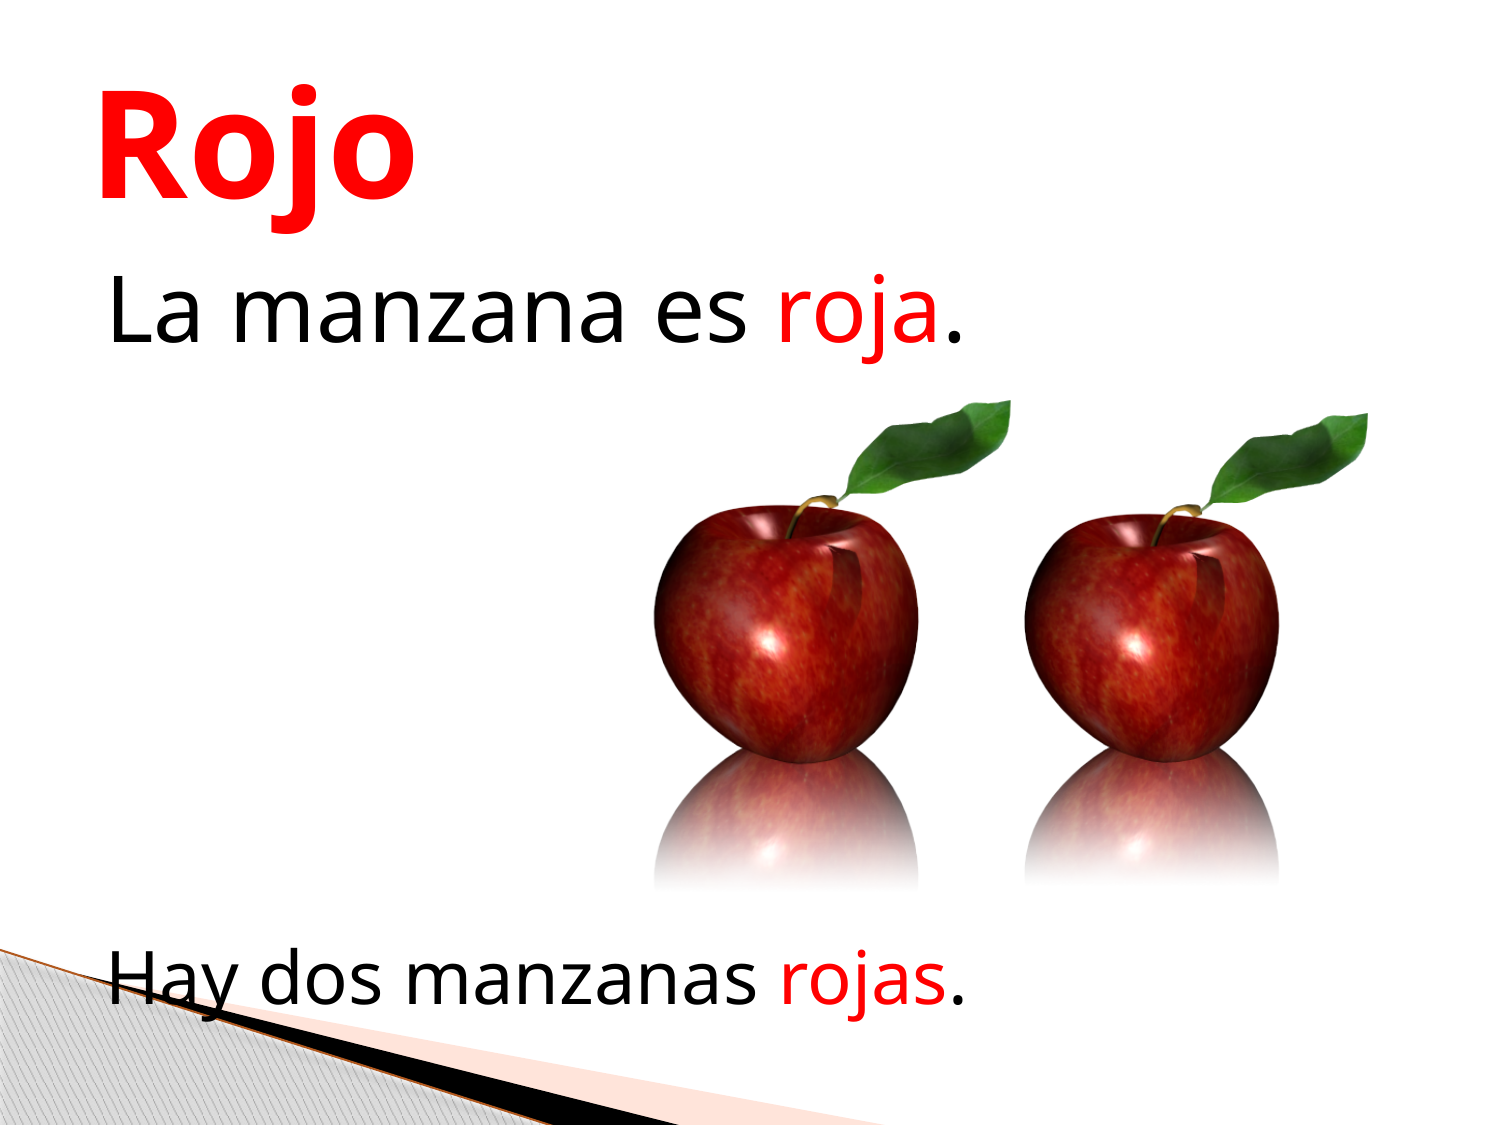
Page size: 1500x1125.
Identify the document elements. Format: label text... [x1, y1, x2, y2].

list La manzana es roja. Hay dos manzanas rojas. [75, 243, 1425, 1125]
picture [537, 399, 1370, 980]
title Rojo [75, 45, 1425, 233]
